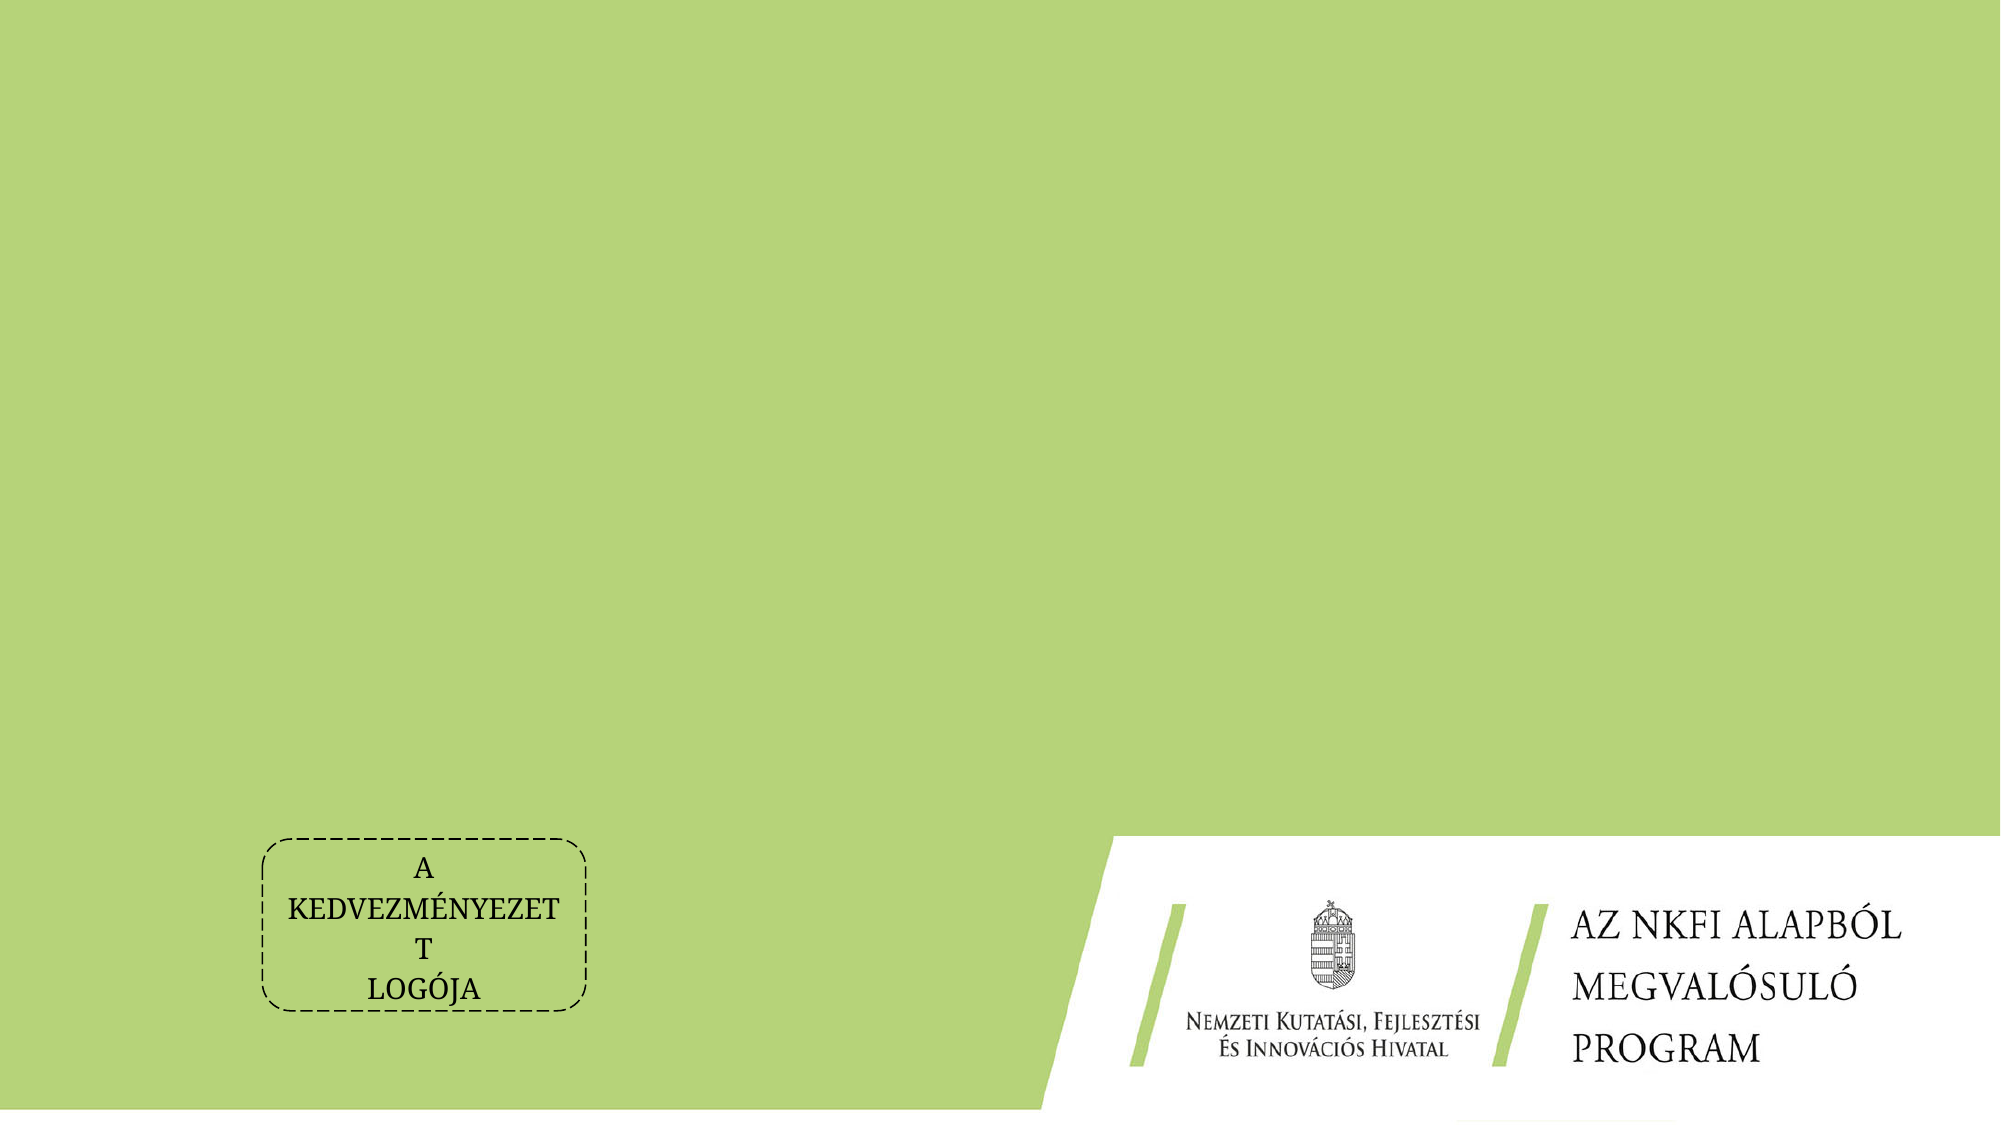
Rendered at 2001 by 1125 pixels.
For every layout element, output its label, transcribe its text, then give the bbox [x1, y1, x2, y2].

text_box A kedvezményezett logója [262, 838, 586, 1011]
picture [0, 0, 2001, 1125]
